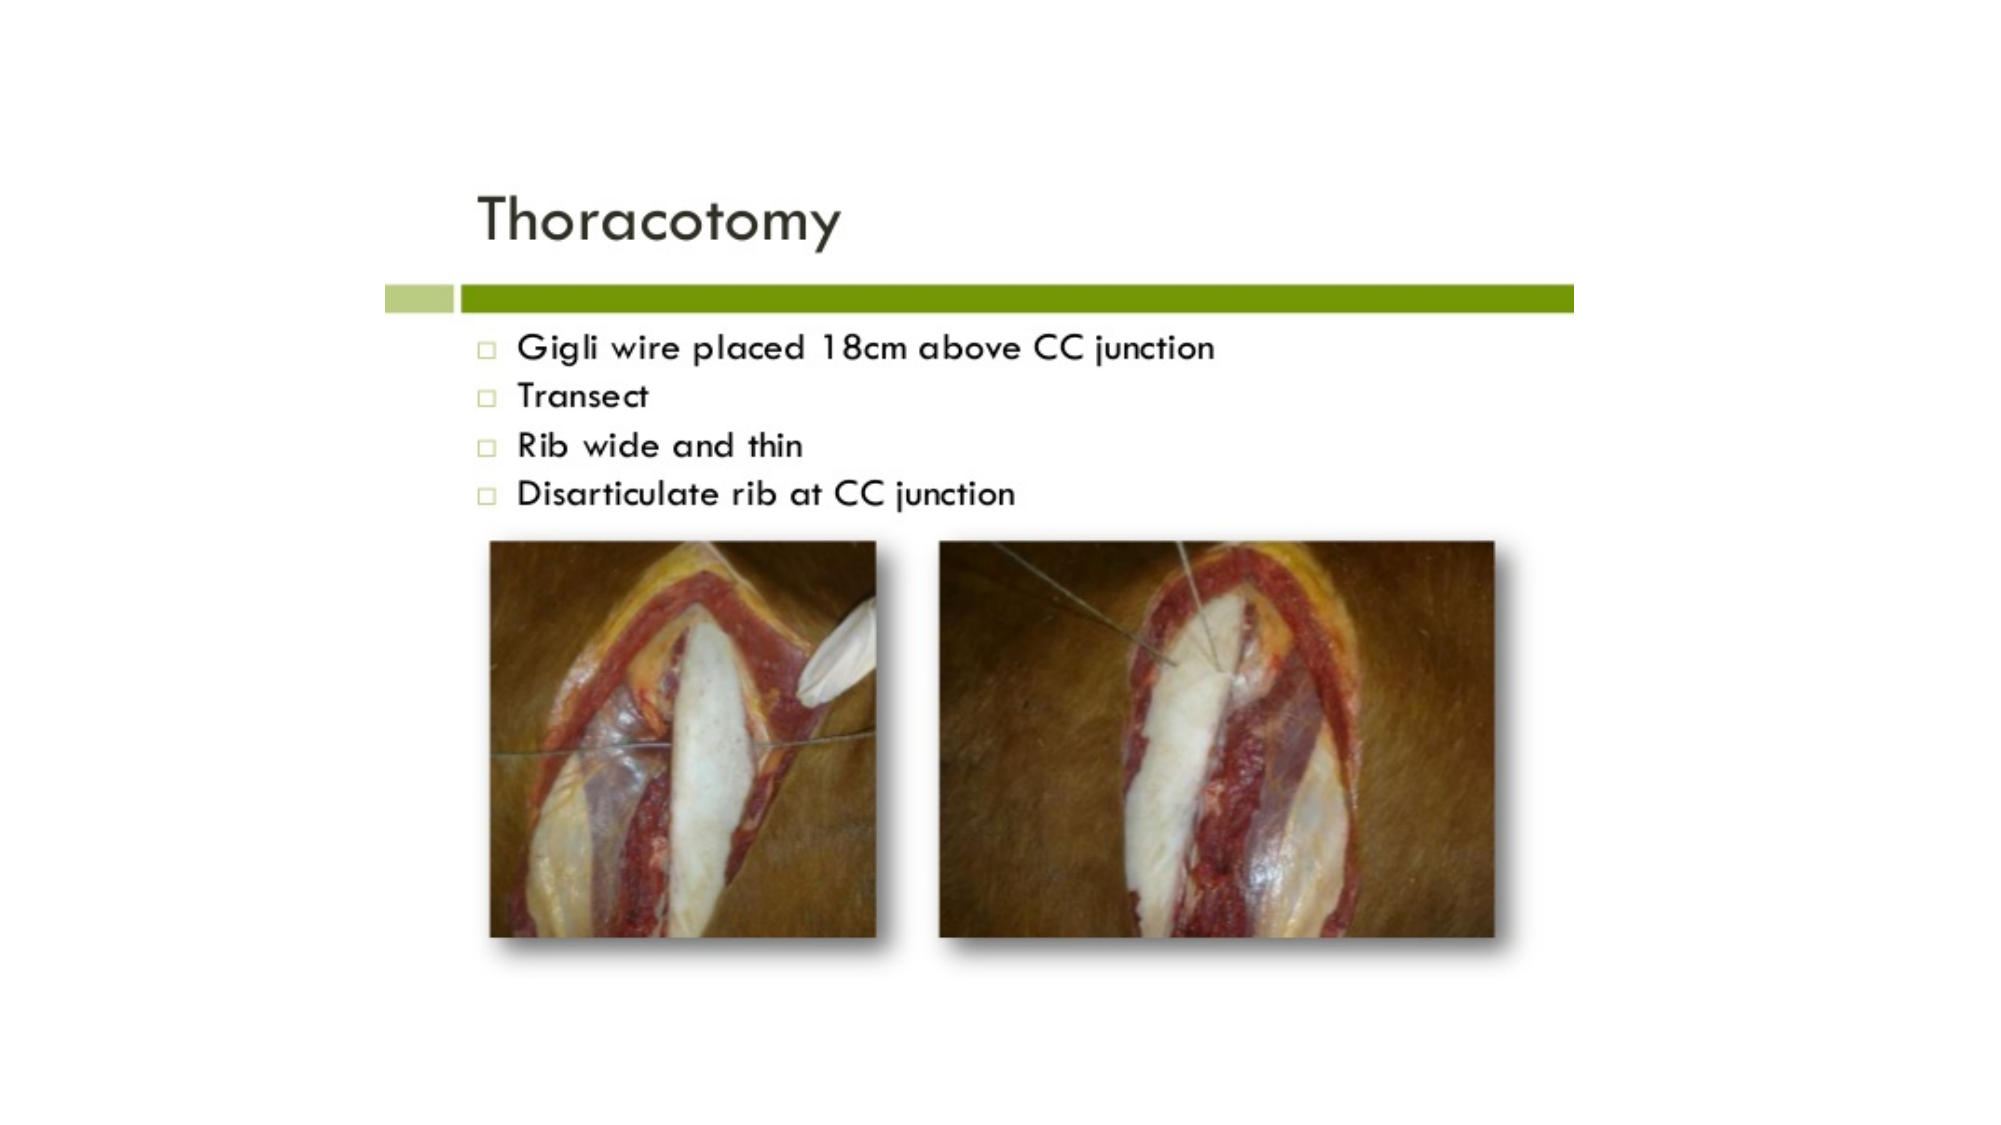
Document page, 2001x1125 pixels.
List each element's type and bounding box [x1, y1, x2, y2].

list [385, 126, 1574, 979]
